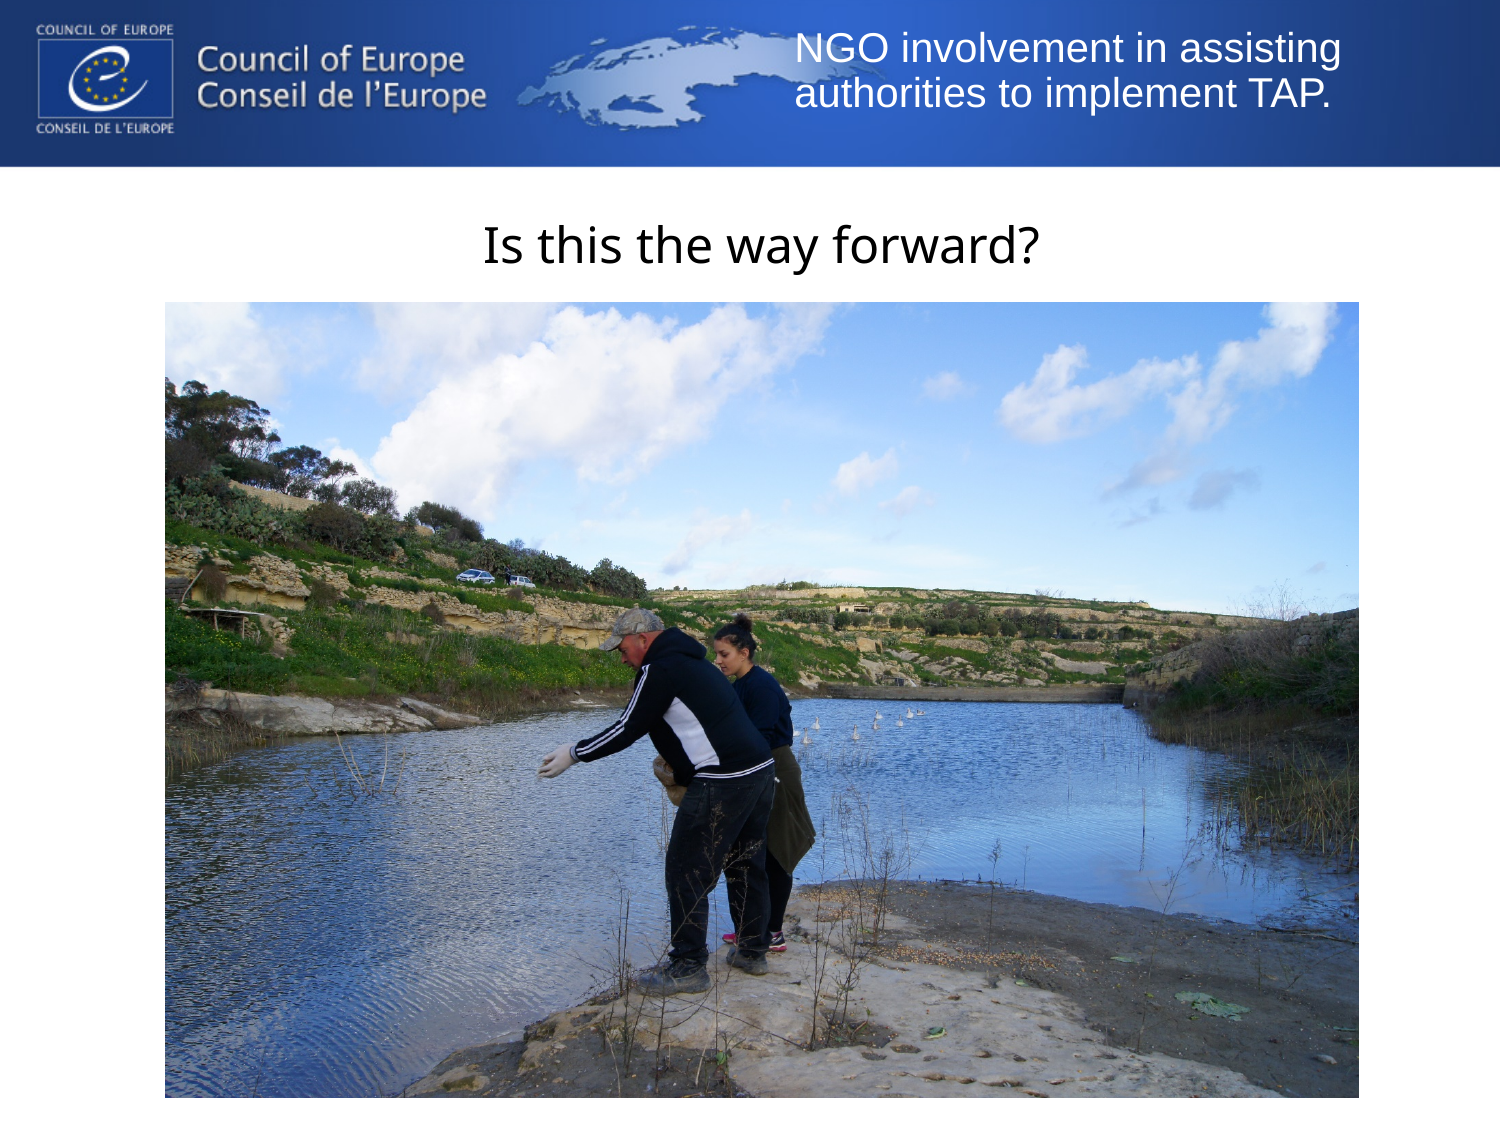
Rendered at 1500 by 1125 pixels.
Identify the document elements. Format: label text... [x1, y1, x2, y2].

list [164, 302, 1359, 1099]
picture [0, 0, 1500, 1125]
text_box NGO involvement in assisting authorities to implement TAP. [779, 19, 1462, 124]
title Is this the way forward? [135, 202, 1388, 285]
